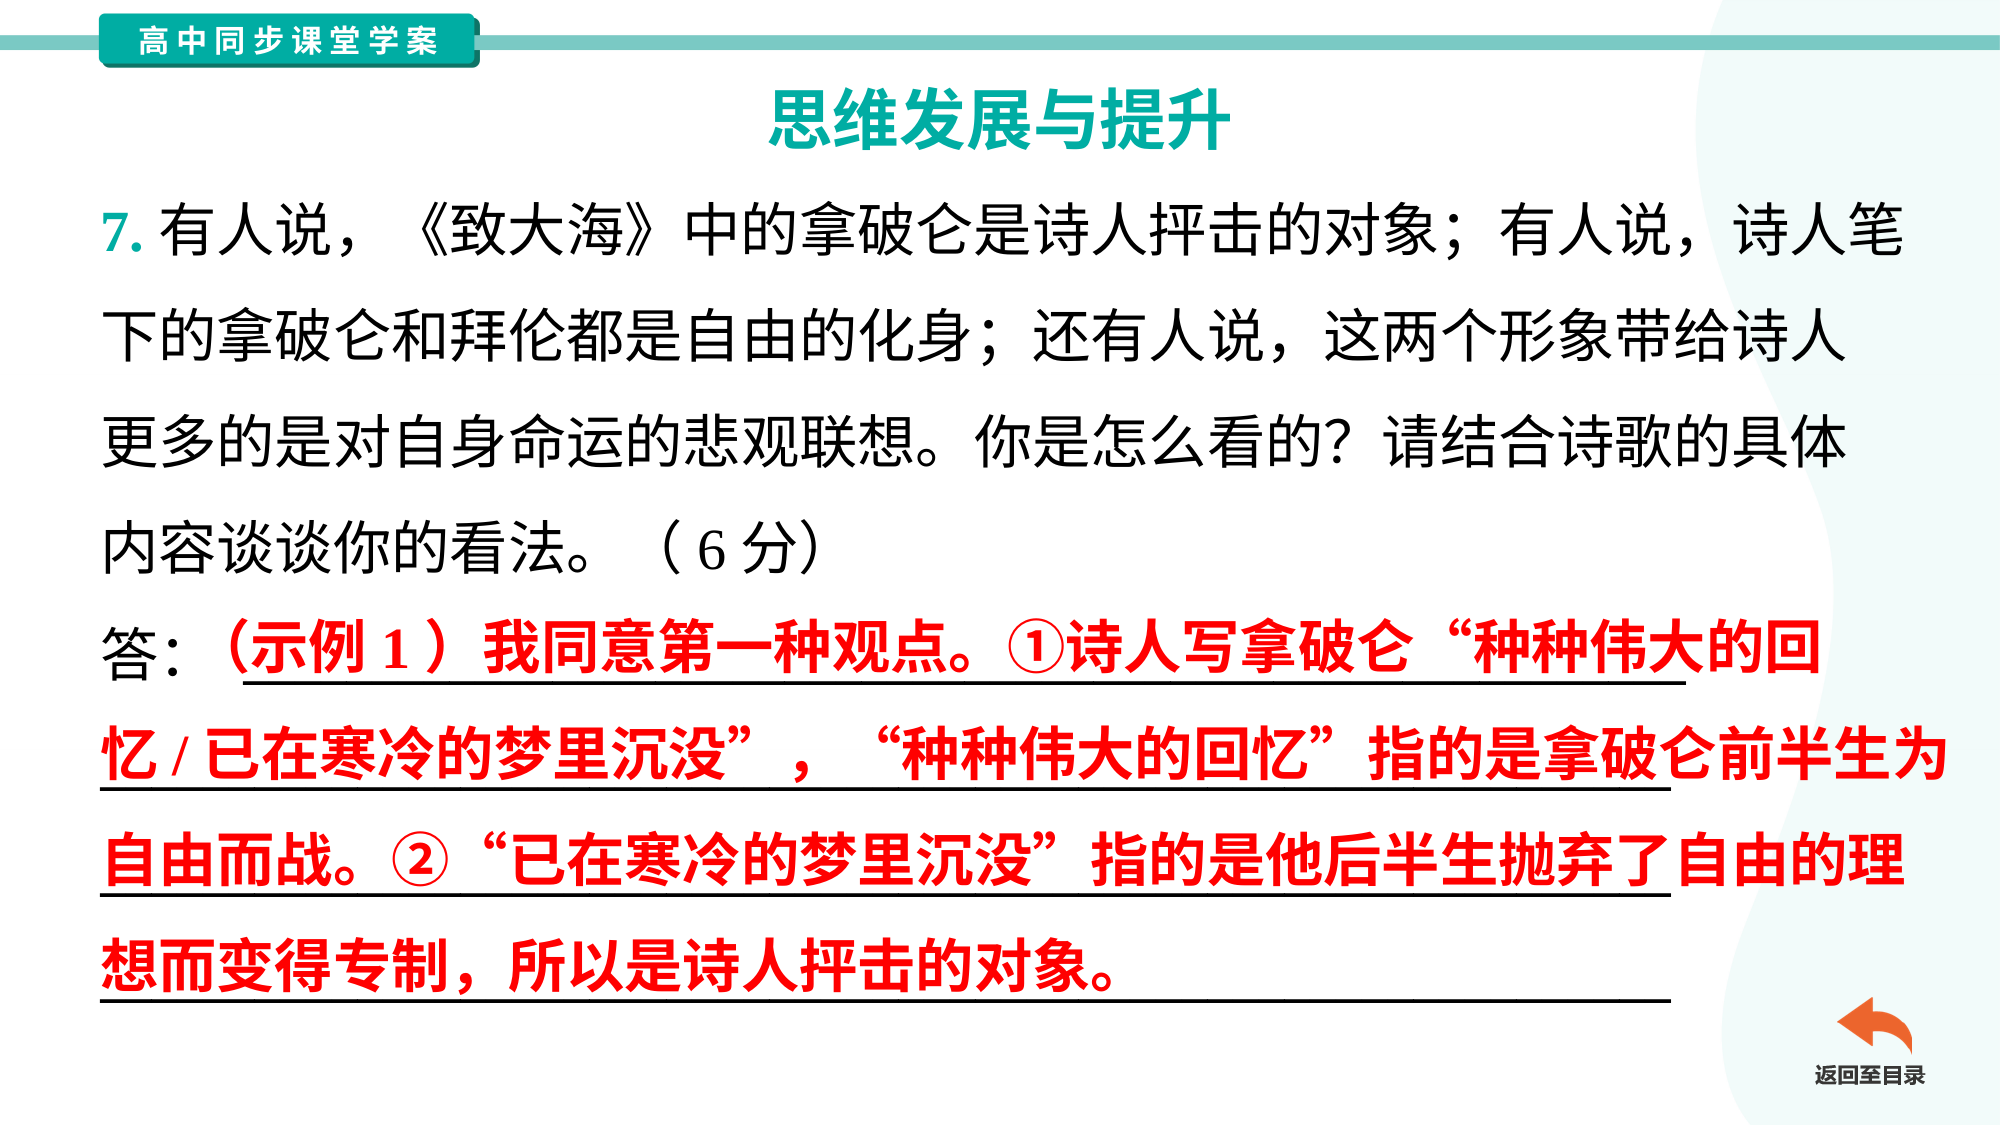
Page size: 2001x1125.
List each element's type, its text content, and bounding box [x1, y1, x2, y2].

text_box 思维发展与提升 [100, 76, 1899, 156]
text_box （示例1）我同意第一种观点。①诗人写拿破仑“种种伟大的回 忆/已在寒冷的梦里沉没”，“种种伟大的回忆”指的是拿破仑前半生为 自由而战。②“已在寒冷的梦里沉没”指的是他后半生抛弃了自由的理 想而变得专制，所以是诗人抨击的对象。 [100, 574, 1899, 1000]
text_box 7.有人说，《致大海》中的拿破仑是诗人抨击的对象；有人说，诗人笔 下的拿破仑和拜伦都是自由的化身；还有人说，这两个形象带给诗人 更多的是对自身命运的悲观联想。你是怎么看的？请结合诗歌的具体 内容谈谈你的看法。（6分） 答： ________________________________________________________ _____________________________________________________________ _____________________________________________________________ _____________________________________________________________ [100, 1000, 1899, 1007]
picture [0, 0, 2000, 1125]
text_box 7.有人说，《致大海》中的拿破仑是诗人抨击的对象；有人说，诗人笔 下的拿破仑和拜伦都是自由的化身；还有人说，这两个形象带给诗人 更多的是对自身命运的悲观联想。你是怎么看的？请结合诗歌的具体 内容谈谈你的看法。（6分） 答： ________________________________________________________ _____________________________________________________________ _____________________________________________________________ _____________________________________________________________ [100, 156, 1899, 574]
